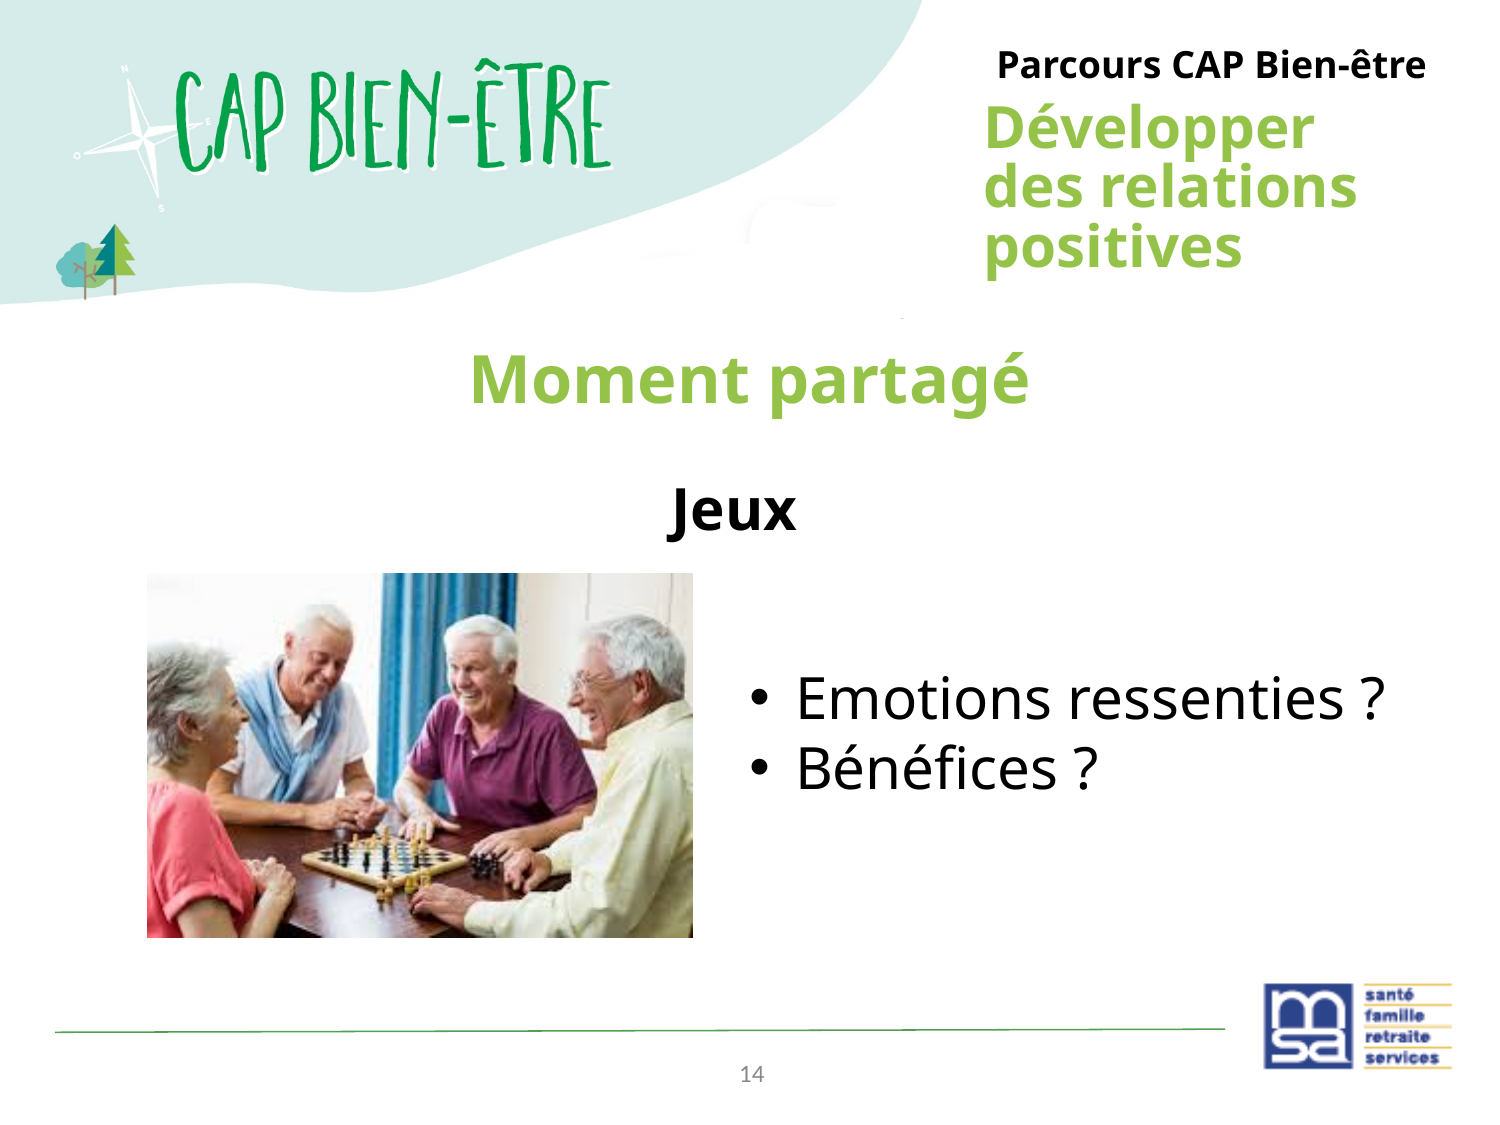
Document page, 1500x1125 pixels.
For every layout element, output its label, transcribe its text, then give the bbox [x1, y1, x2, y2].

text_box Jeux [0, 464, 1500, 550]
text_box 14 [54, 1042, 1245, 1103]
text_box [54, 1028, 1226, 1033]
text_box Moment partagé [0, 334, 1500, 433]
picture [1250, 929, 1476, 1125]
picture [147, 573, 694, 938]
slide_number – 14 [560, 1027, 1245, 1042]
text_box Parcours CAP Bien-être [968, 34, 1455, 94]
text_box Développer des relations positives [945, 108, 1416, 272]
text_box Emotions ressenties ? Bénéfices ? [734, 653, 1477, 941]
picture [0, 0, 941, 320]
